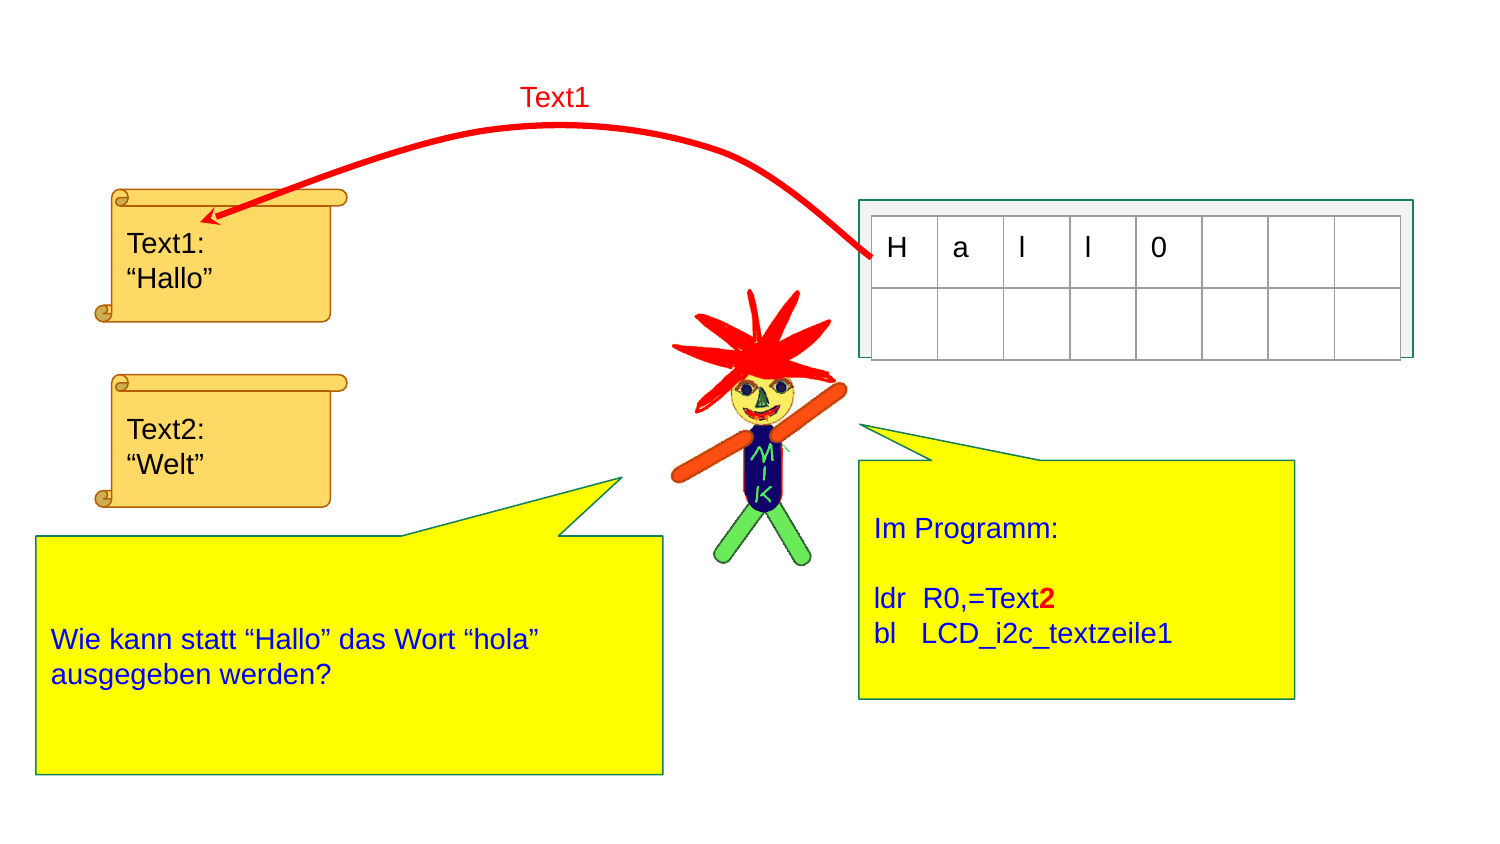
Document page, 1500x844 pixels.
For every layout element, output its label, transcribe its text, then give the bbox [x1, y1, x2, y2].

text_box Im Programm: ldr R0,=Text2 bl LCD_i2c_textzeile1 [858, 425, 1295, 700]
text_box Text2: “Welt” [95, 374, 348, 508]
table_cell [1203, 289, 1267, 359]
table_cell [1004, 289, 1069, 359]
table_header [1335, 217, 1400, 287]
table_cell [1335, 289, 1400, 359]
text_box Text1 [505, 63, 653, 126]
table_header l [1004, 217, 1069, 287]
text_box Text1: “Hallo” [95, 189, 331, 322]
table_header [1203, 217, 1267, 287]
text_box Wie kann statt “Hallo” das Wort “hola” ausgegeben werden? [35, 477, 663, 775]
text_box [200, 126, 872, 258]
table_cell [872, 289, 937, 359]
table_cell [1071, 289, 1135, 359]
table_cell [938, 289, 1003, 359]
table_header a [938, 217, 1003, 287]
picture [651, 281, 859, 573]
table_header 0 [1137, 217, 1201, 287]
text_box [858, 200, 1414, 358]
table_cell [1137, 289, 1201, 359]
table_cell [1269, 289, 1334, 359]
table_header [1269, 217, 1334, 287]
table_header H [872, 217, 937, 287]
table_header l [1071, 217, 1135, 287]
